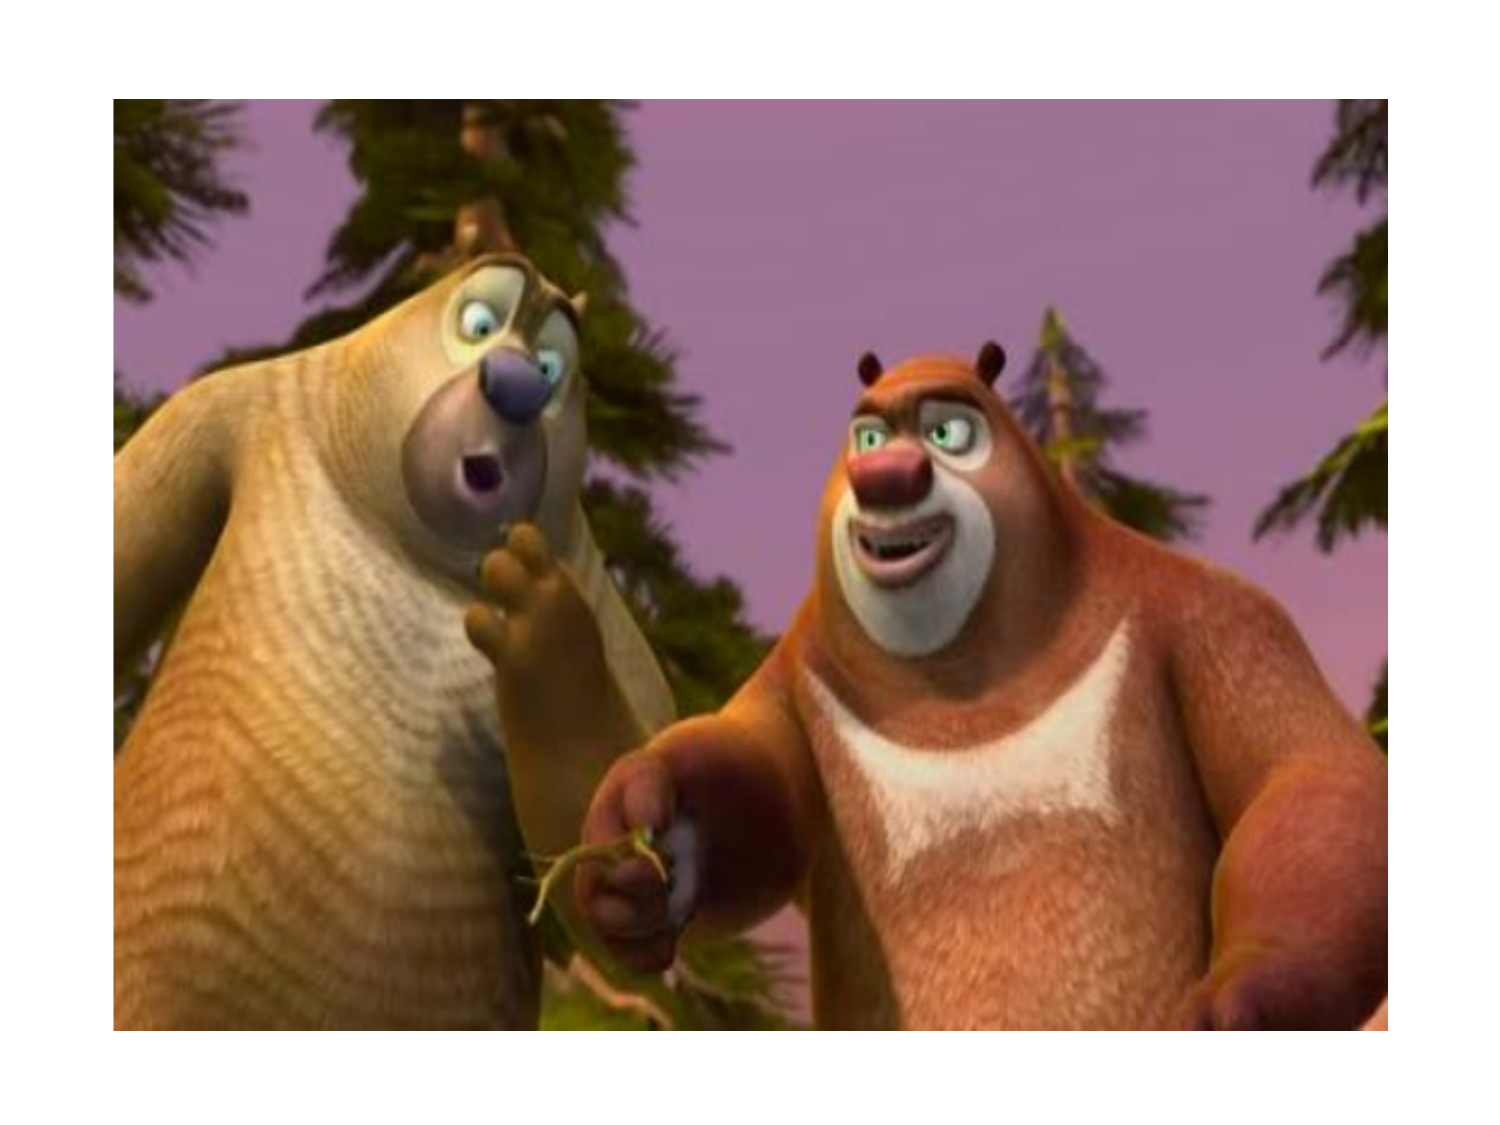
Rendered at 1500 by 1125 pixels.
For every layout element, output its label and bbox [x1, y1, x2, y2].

list [112, 99, 1388, 1031]
